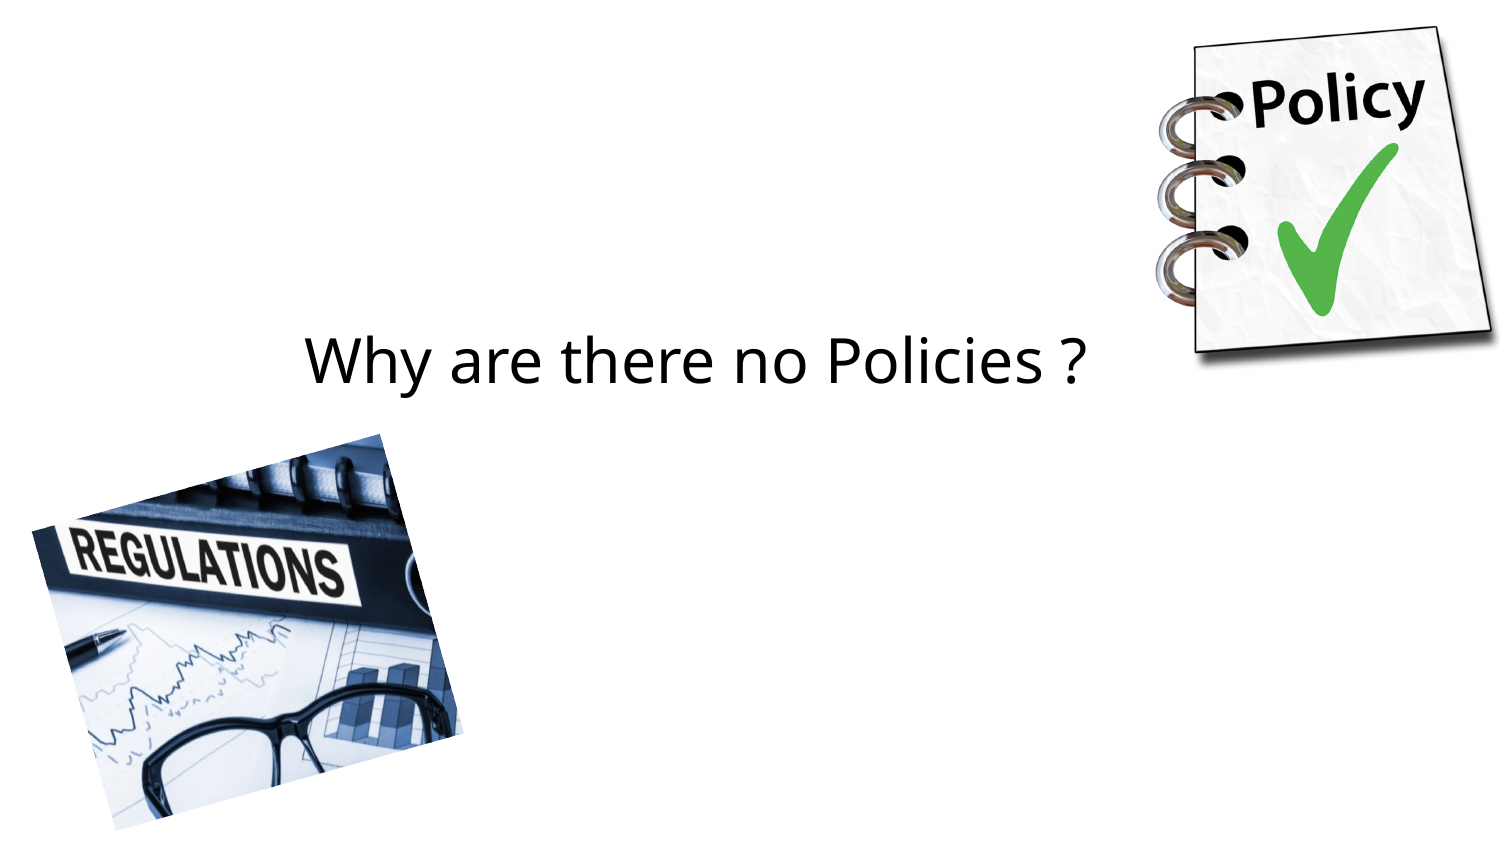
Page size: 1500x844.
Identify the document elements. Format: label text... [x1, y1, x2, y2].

picture [32, 434, 463, 830]
text_box Why are there no Policies ? [156, 305, 1236, 490]
picture [1117, 0, 1500, 425]
